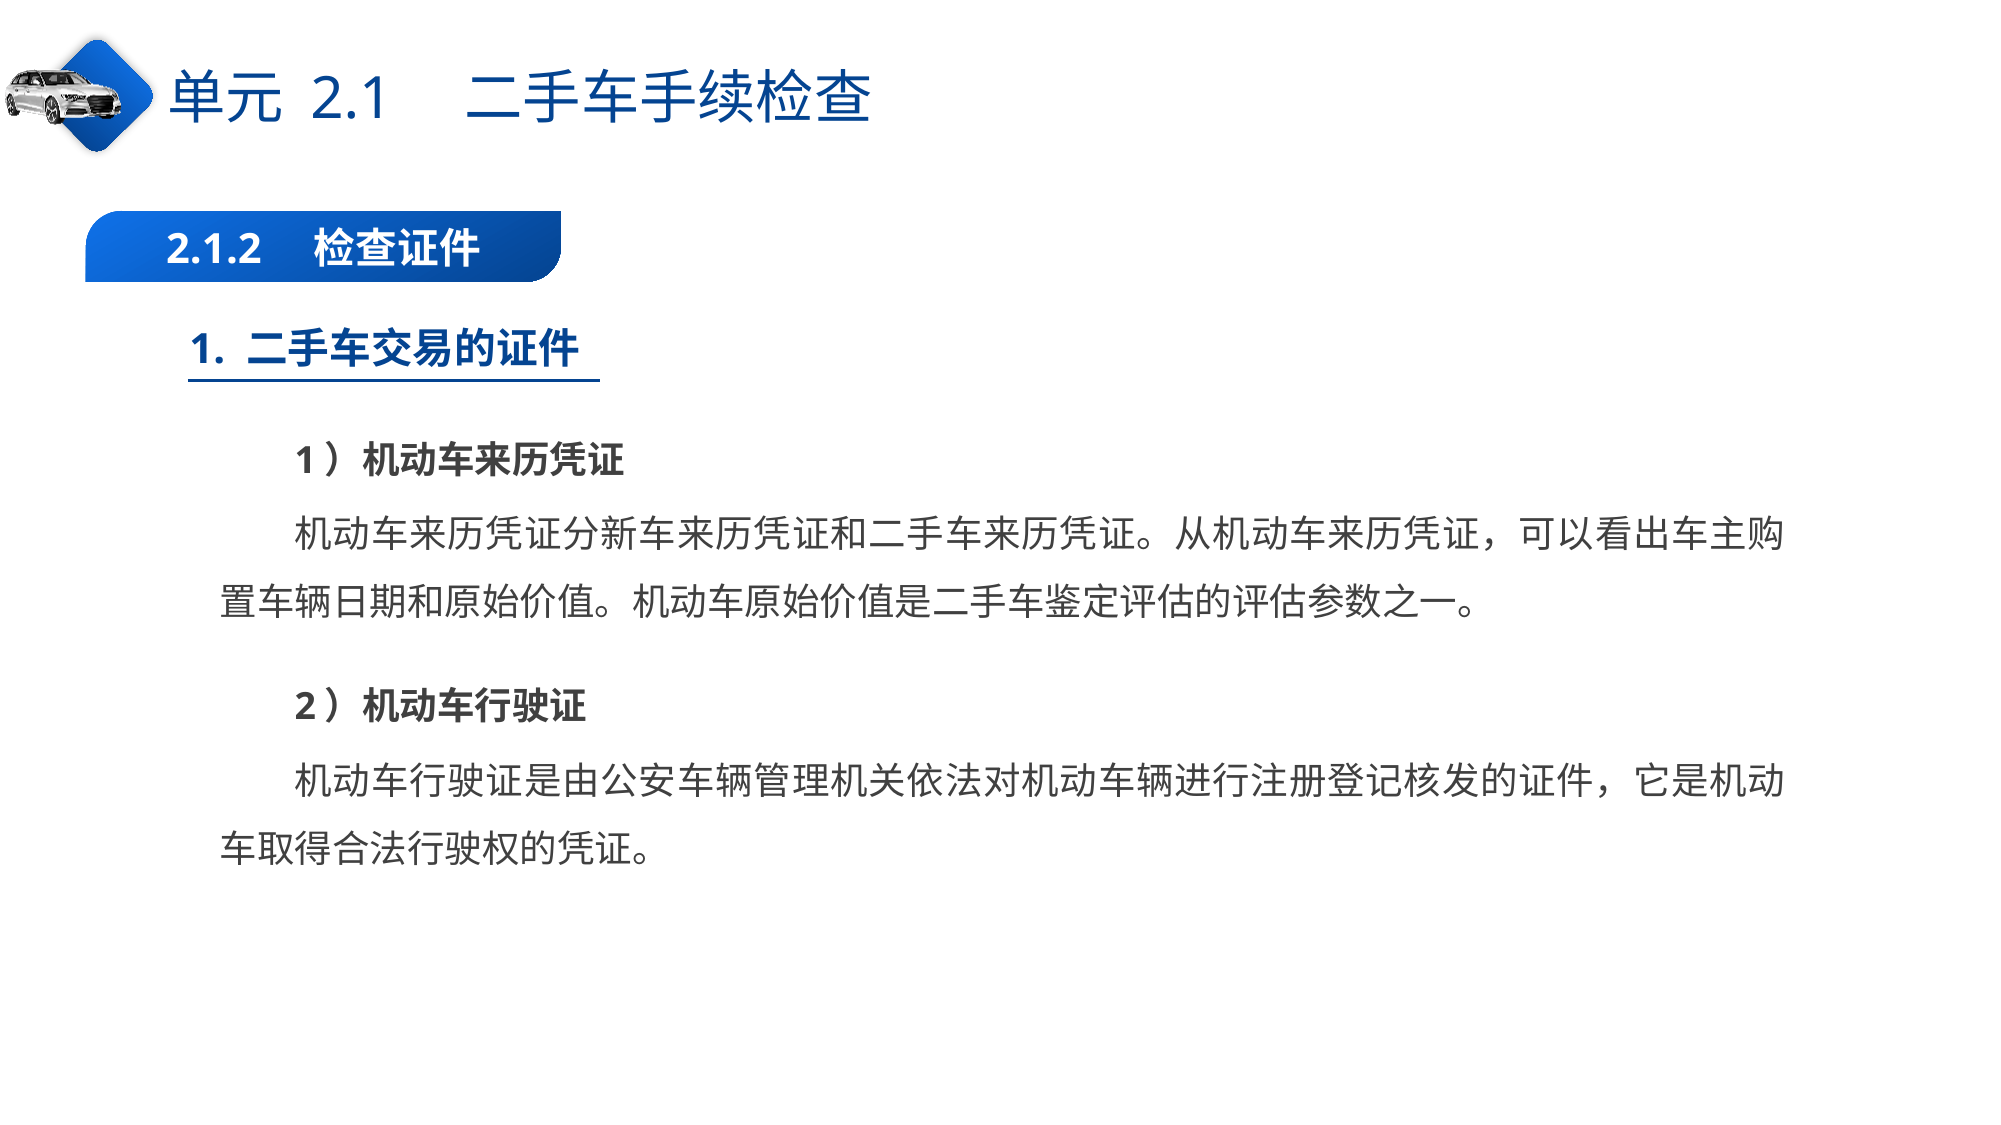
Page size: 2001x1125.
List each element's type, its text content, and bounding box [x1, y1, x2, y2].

text_box 单元 2.1 二手车手续检查 [152, 52, 888, 138]
picture [0, 31, 125, 157]
text_box 机动车来历凭证分新车来历凭证和二手车来历凭证。从机动车来历凭证，可以看出车主购置车辆日期和原始价值。机动车原始价值是二手车鉴定评估的评估参数之一。 [204, 480, 1800, 631]
text_box 2.1.2 检查证件 [84, 209, 562, 283]
text_box 机动车行驶证是由公安车辆管理机关依法对机动车辆进行注册登记核发的证件，它是机动车取得合法行驶权的凭证。 [204, 727, 1800, 878]
text_box 2）机动车行驶证 [204, 652, 1000, 735]
text_box 1）机动车来历凭证 [204, 405, 1000, 488]
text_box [174, 314, 1330, 381]
